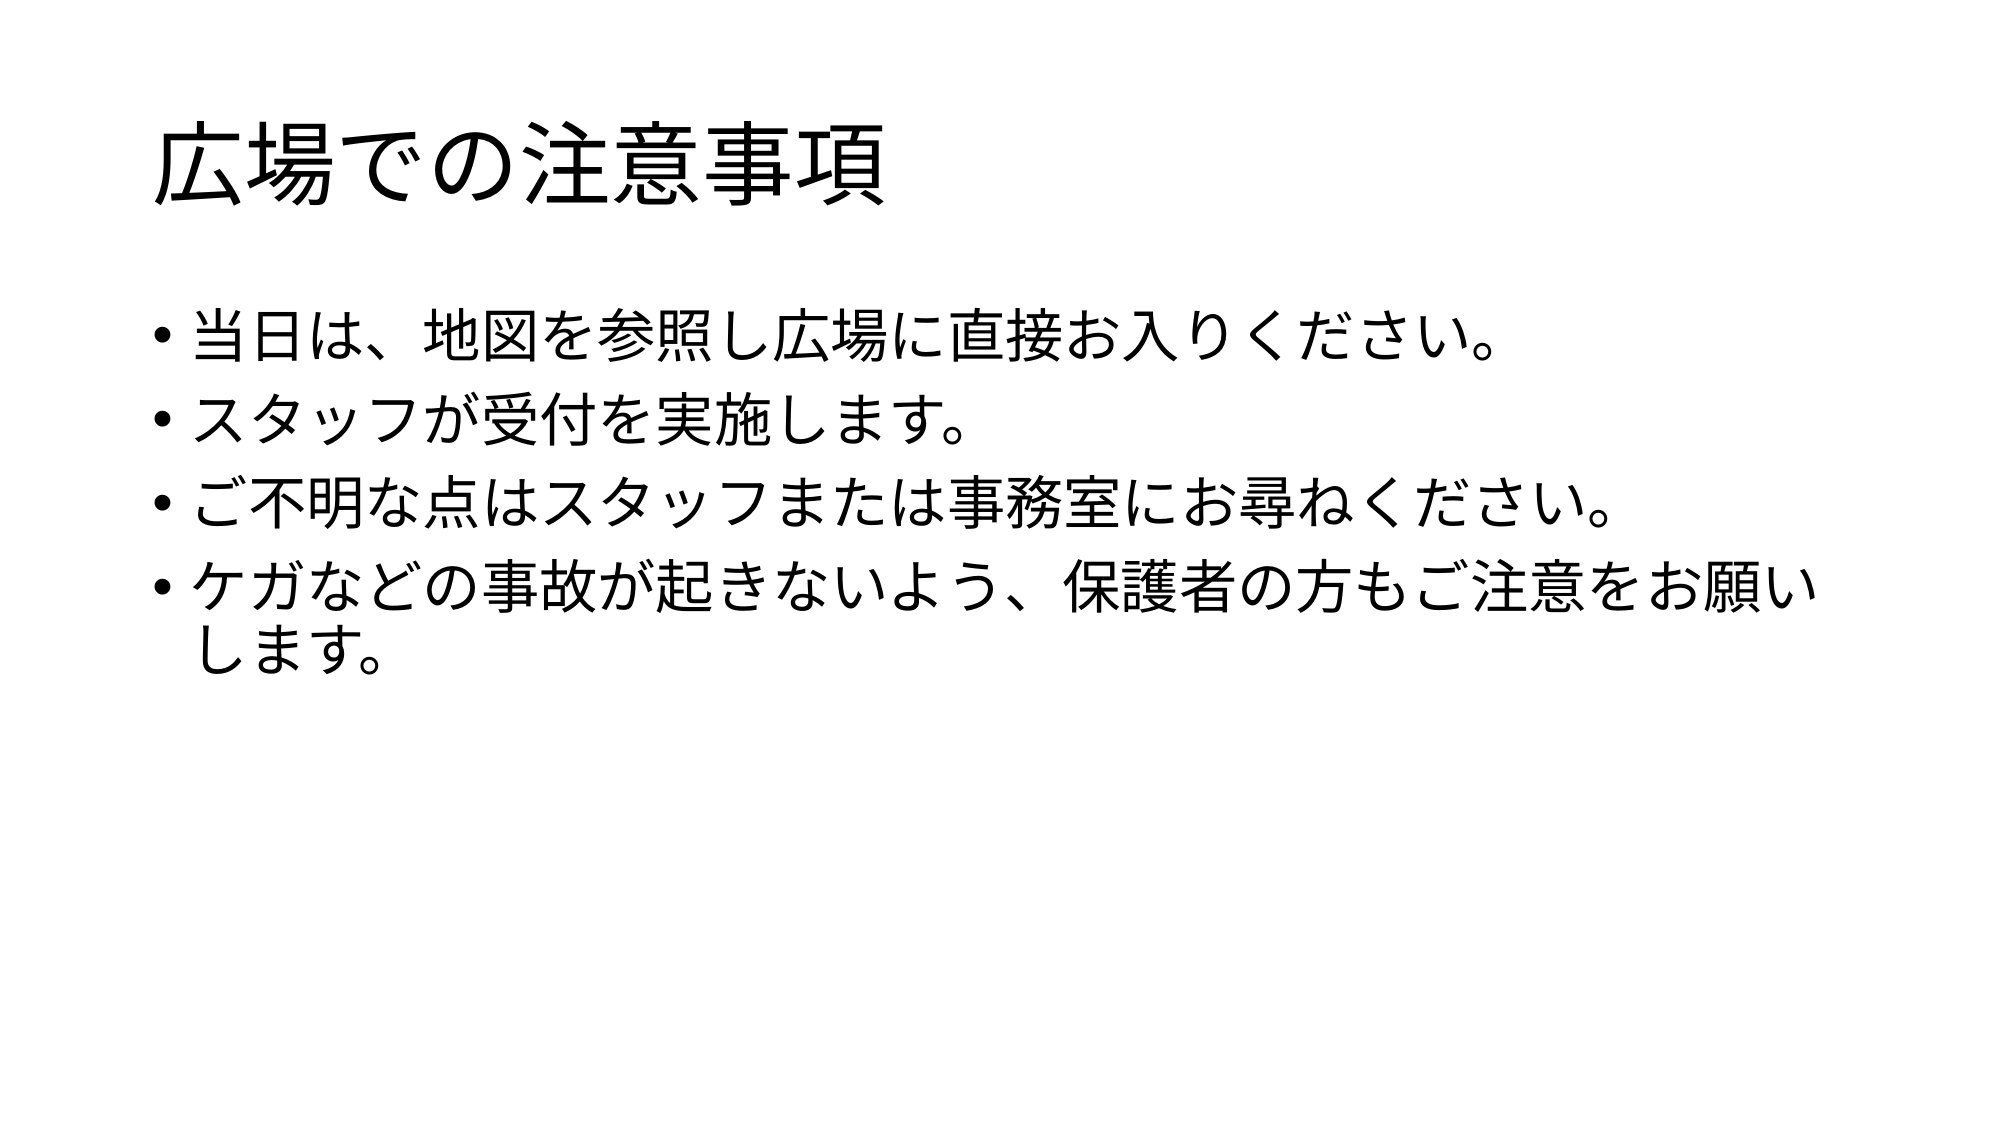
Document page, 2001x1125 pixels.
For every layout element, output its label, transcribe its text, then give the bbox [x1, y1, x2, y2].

list 当日は、地図を参照し広場に直接お入りください。 スタッフが受付を実施します。 ご不明な点はスタッフまたは事務室にお尋ねください。 ケガなどの事故が起きないよう、保護者の方もご注意をお願いします。 [137, 299, 1863, 1014]
title 広場での注意事項 [137, 59, 1863, 278]
